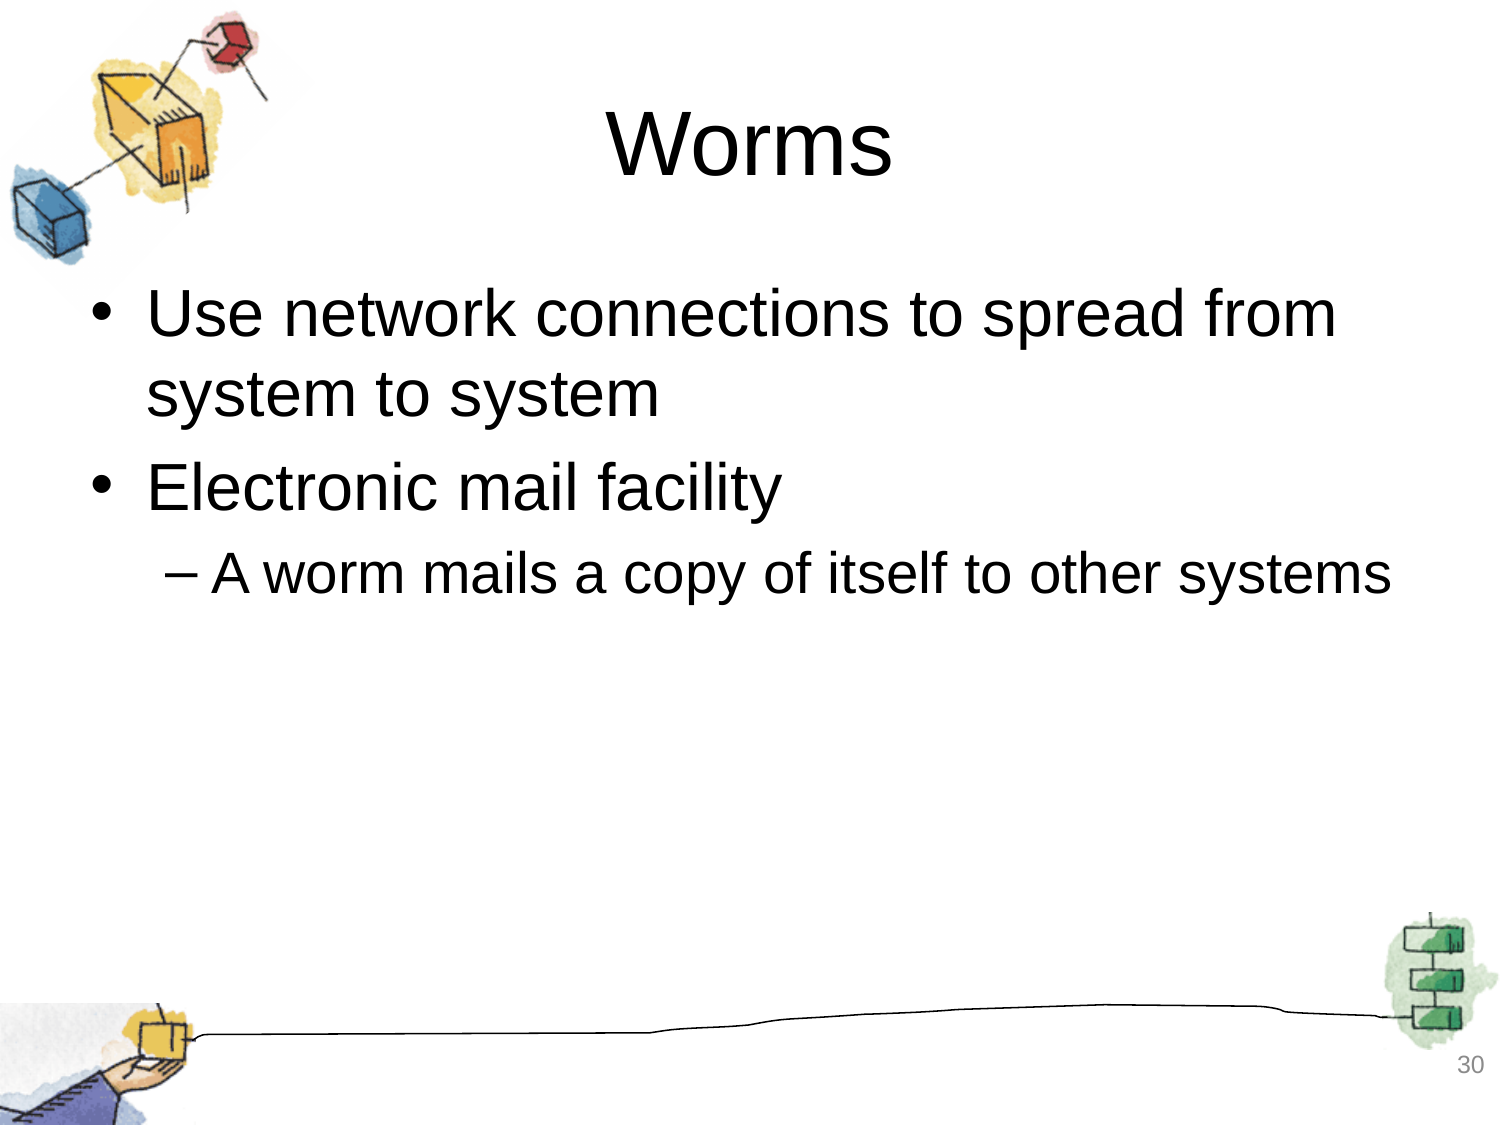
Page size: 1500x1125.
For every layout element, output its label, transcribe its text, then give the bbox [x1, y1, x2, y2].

picture [114, 0, 274, 44]
slide_number 30 [1149, 1024, 1500, 1103]
picture [1382, 912, 1500, 1024]
picture [0, 1003, 196, 1125]
list Use network connections to spread from system to system Electronic mail facility A worm mails a copy of itself to other systems [74, 262, 1426, 1006]
title Worms [74, 44, 1426, 233]
picture [0, 85, 167, 305]
